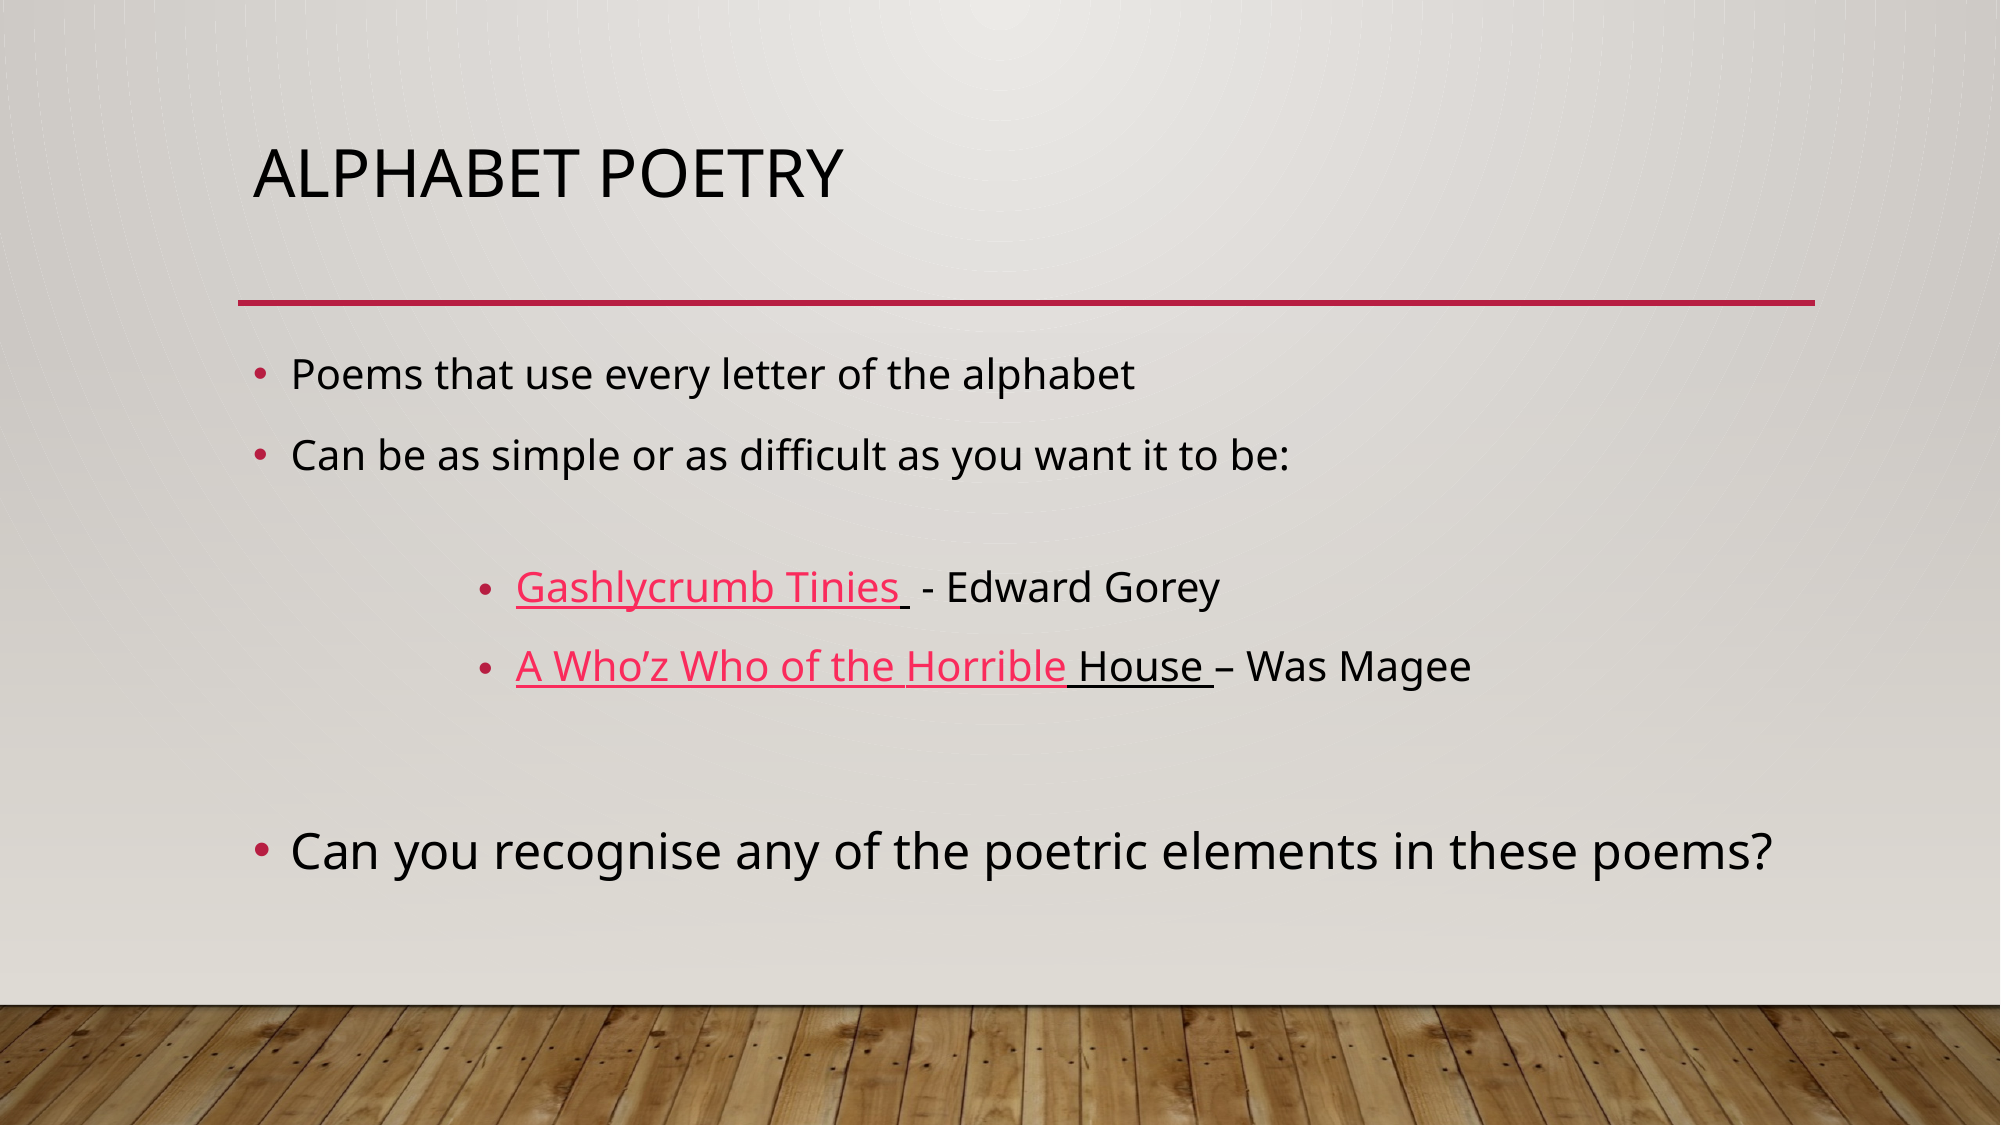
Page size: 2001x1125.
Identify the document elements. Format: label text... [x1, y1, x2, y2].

picture [0, 1005, 2000, 1125]
list Poems that use every letter of the alphabet Can be as simple or as difficult as you want it to be: Gashlycrumb Tinies - Edward Gorey A Who’z Who of the Horrible House – Was Magee Can you recognise any of the poetric elements in these poems? [238, 330, 1814, 897]
title Alphabet poetry [238, 131, 1814, 305]
